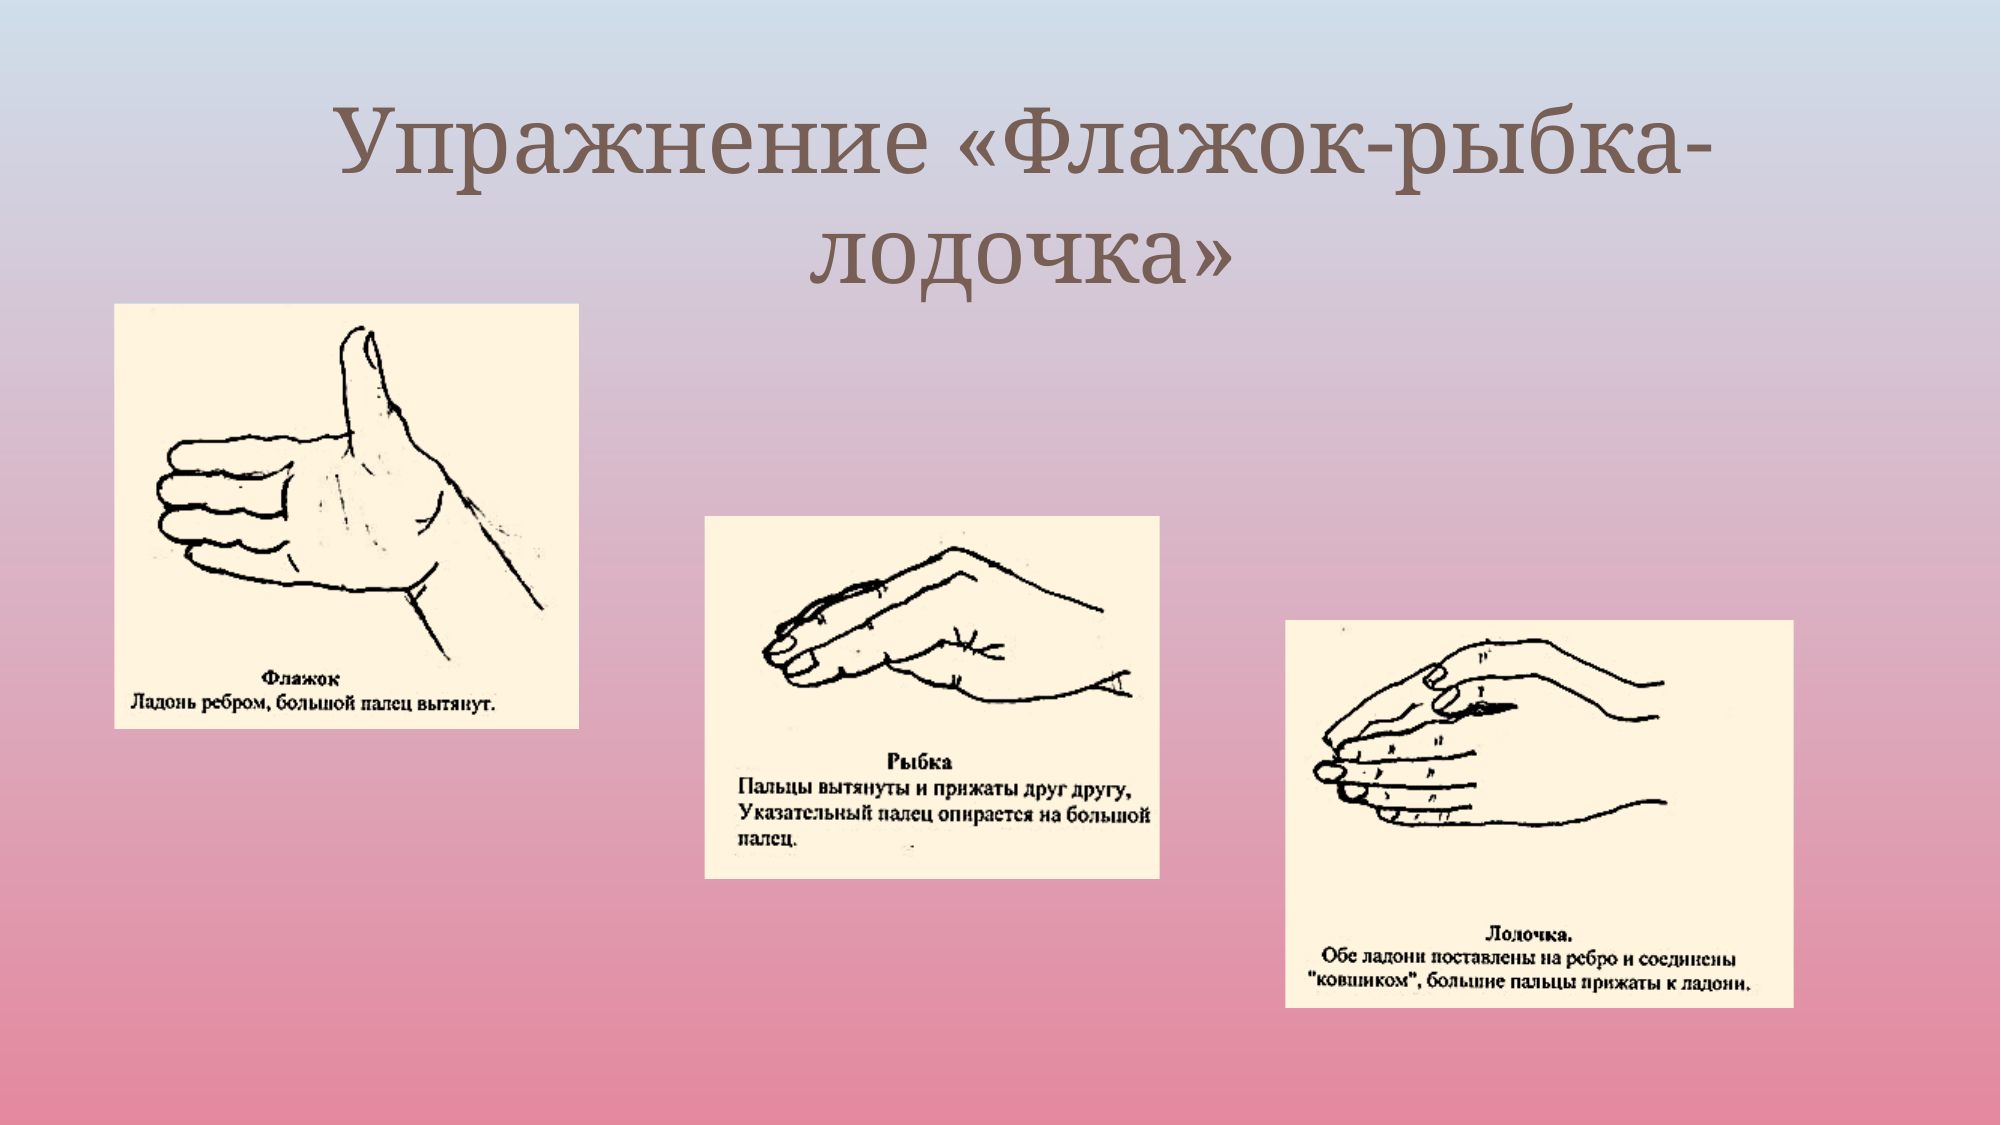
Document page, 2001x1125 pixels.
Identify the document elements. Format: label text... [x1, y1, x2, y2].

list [703, 515, 1161, 879]
picture [1284, 620, 1795, 1009]
picture [113, 303, 580, 729]
title Упражнение «Флажок-рыбка-лодочка» [106, 74, 1943, 215]
